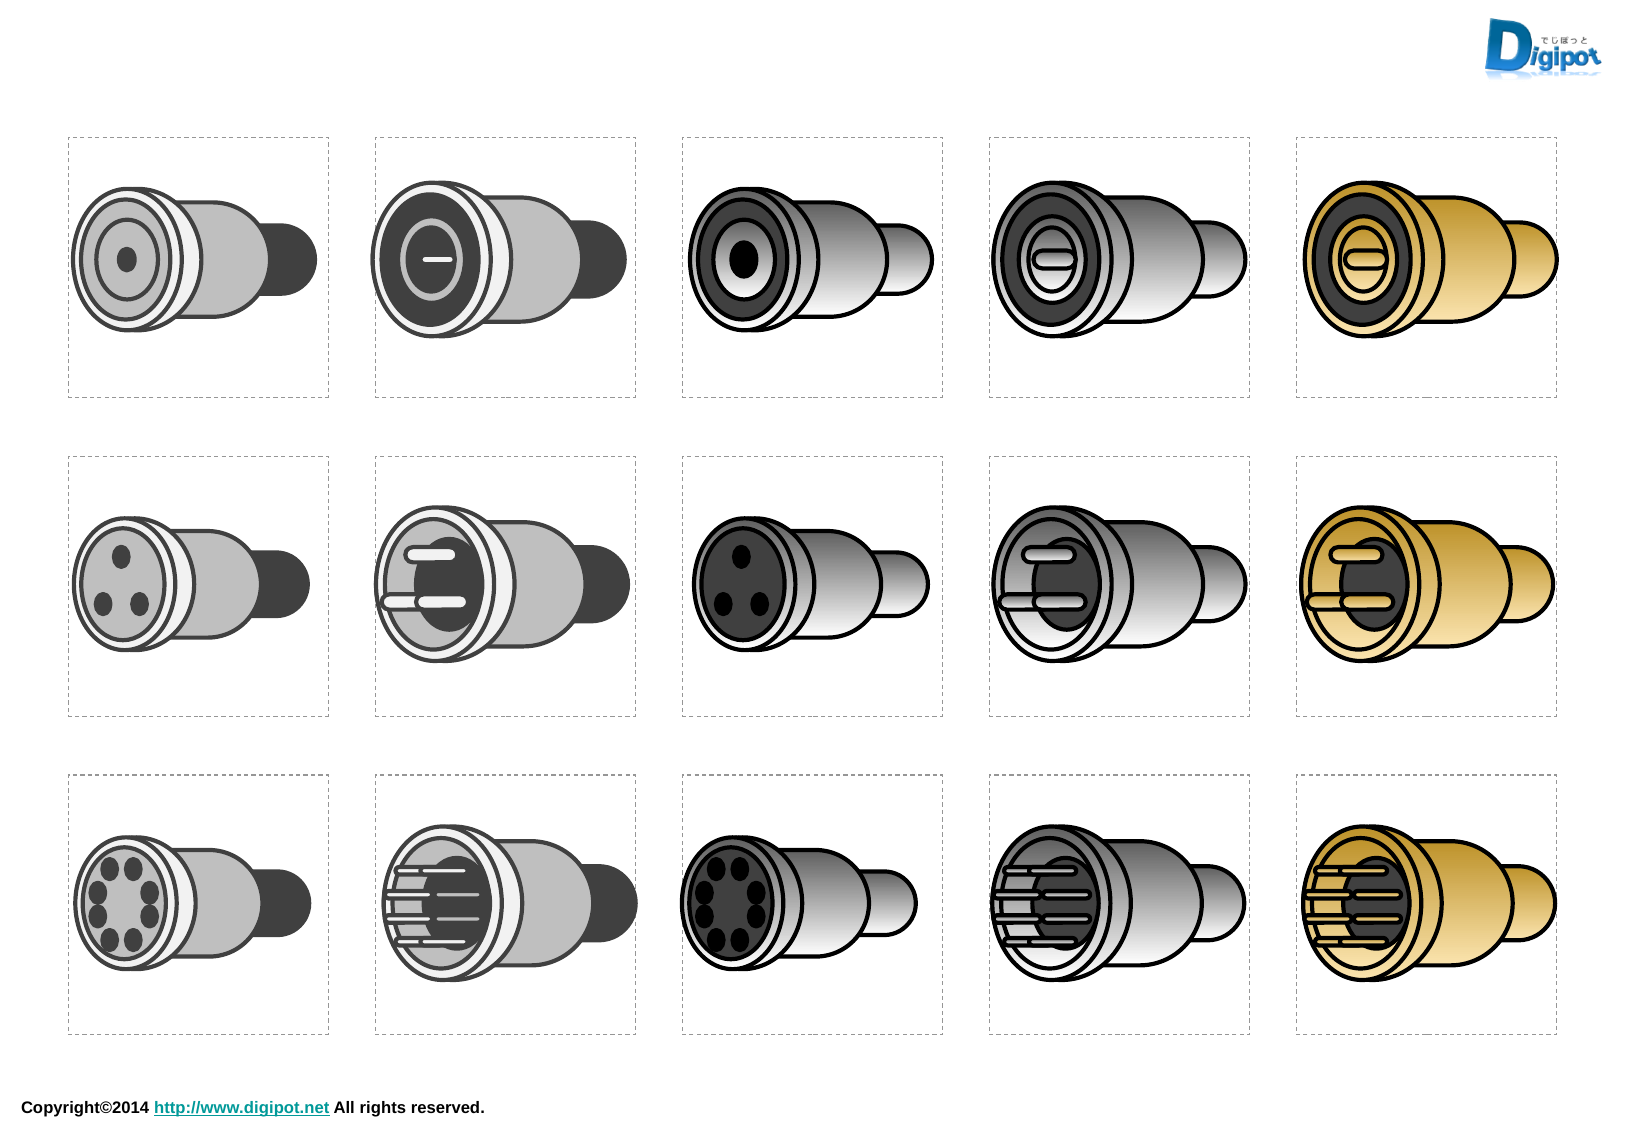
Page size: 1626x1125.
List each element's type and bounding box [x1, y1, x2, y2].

text_box [75, 837, 310, 970]
text_box [383, 826, 636, 981]
text_box [689, 188, 933, 331]
text_box [1304, 182, 1558, 337]
text_box [72, 188, 316, 331]
text_box [375, 507, 629, 662]
text_box [993, 507, 1246, 662]
text_box [1300, 507, 1554, 662]
text_box [993, 182, 1246, 337]
text_box [372, 182, 625, 337]
text_box [992, 826, 1245, 981]
picture [1485, 18, 1602, 82]
text_box [1302, 826, 1556, 981]
text_box [73, 518, 309, 651]
text_box [693, 518, 929, 651]
text_box [681, 837, 917, 970]
